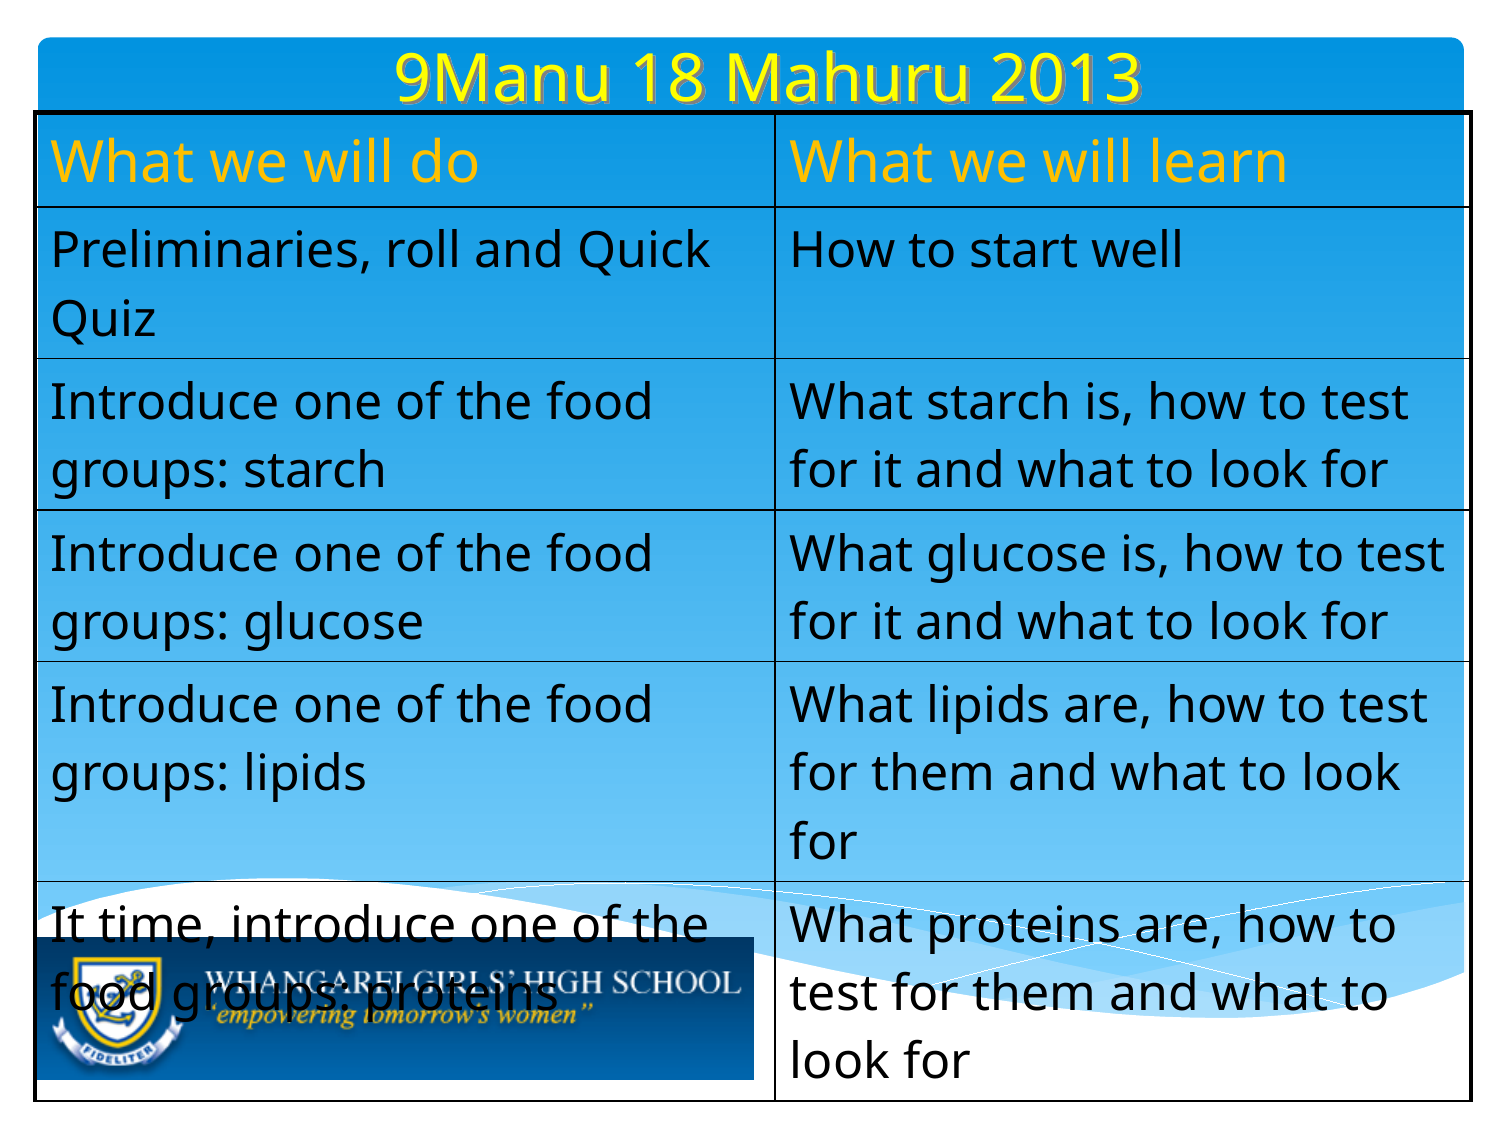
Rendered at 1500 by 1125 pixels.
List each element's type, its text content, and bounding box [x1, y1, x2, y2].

picture [37, 937, 754, 1080]
table_cell Introduce one of the food groups: starch [37, 359, 774, 509]
table_header What we will learn [776, 115, 1469, 206]
table_cell What proteins are, how to test for them and what to look for [776, 882, 1469, 1100]
table_cell What lipids are, how to test for them and what to look for [776, 662, 1469, 881]
text_box 9Manu 18 Mahuru 2013 [162, 24, 1375, 110]
table_cell Introduce one of the food groups: glucose [37, 511, 774, 661]
table_cell What starch is, how to test for it and what to look for [776, 359, 1469, 509]
table_cell How to start well [776, 208, 1469, 358]
table_cell Introduce one of the food groups: lipids [37, 662, 774, 881]
table_cell It time, introduce one of the food groups: proteins [37, 882, 774, 1100]
table_cell Preliminaries, roll and Quick Quiz [37, 208, 774, 358]
table_header What we will do [37, 115, 774, 206]
table_cell What glucose is, how to test for it and what to look for [776, 511, 1469, 661]
